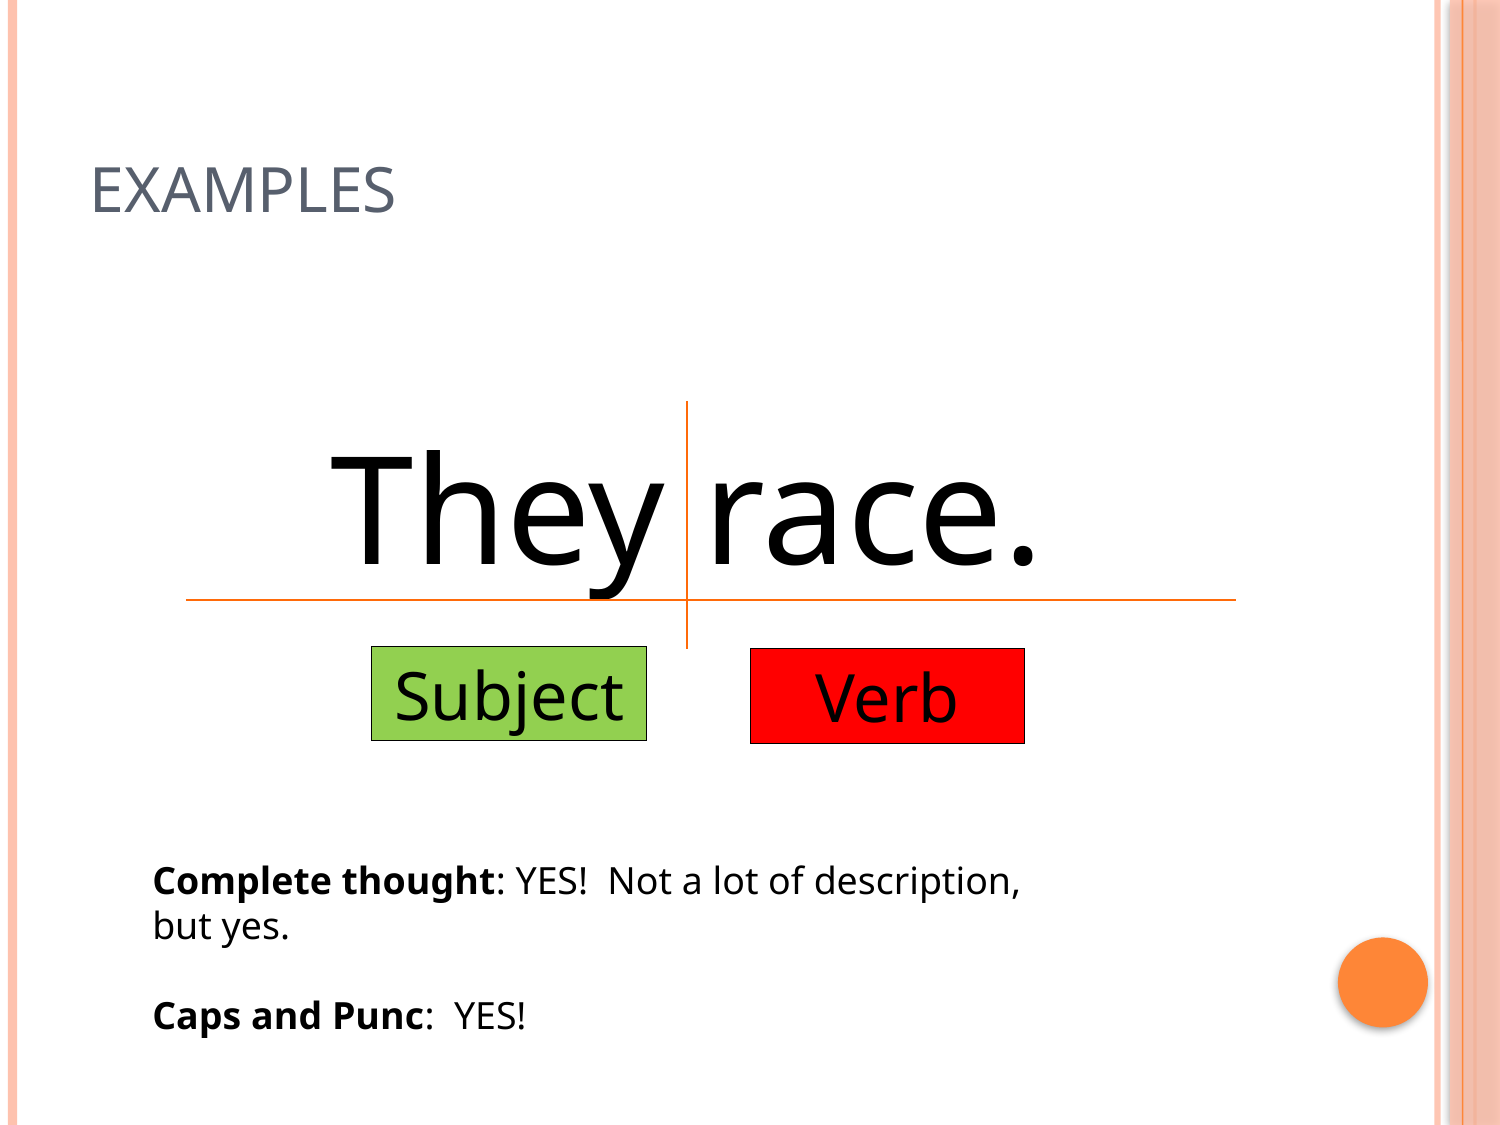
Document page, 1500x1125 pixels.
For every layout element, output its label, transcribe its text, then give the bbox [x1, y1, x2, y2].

title Examples [75, 45, 1300, 233]
text_box Complete thought: YES! Not a lot of description, but yes. Caps and Punc: YES! [137, 849, 1088, 1045]
list They race. [75, 262, 1300, 1062]
text_box Subject [371, 646, 647, 741]
text_box Verb [750, 648, 1025, 744]
